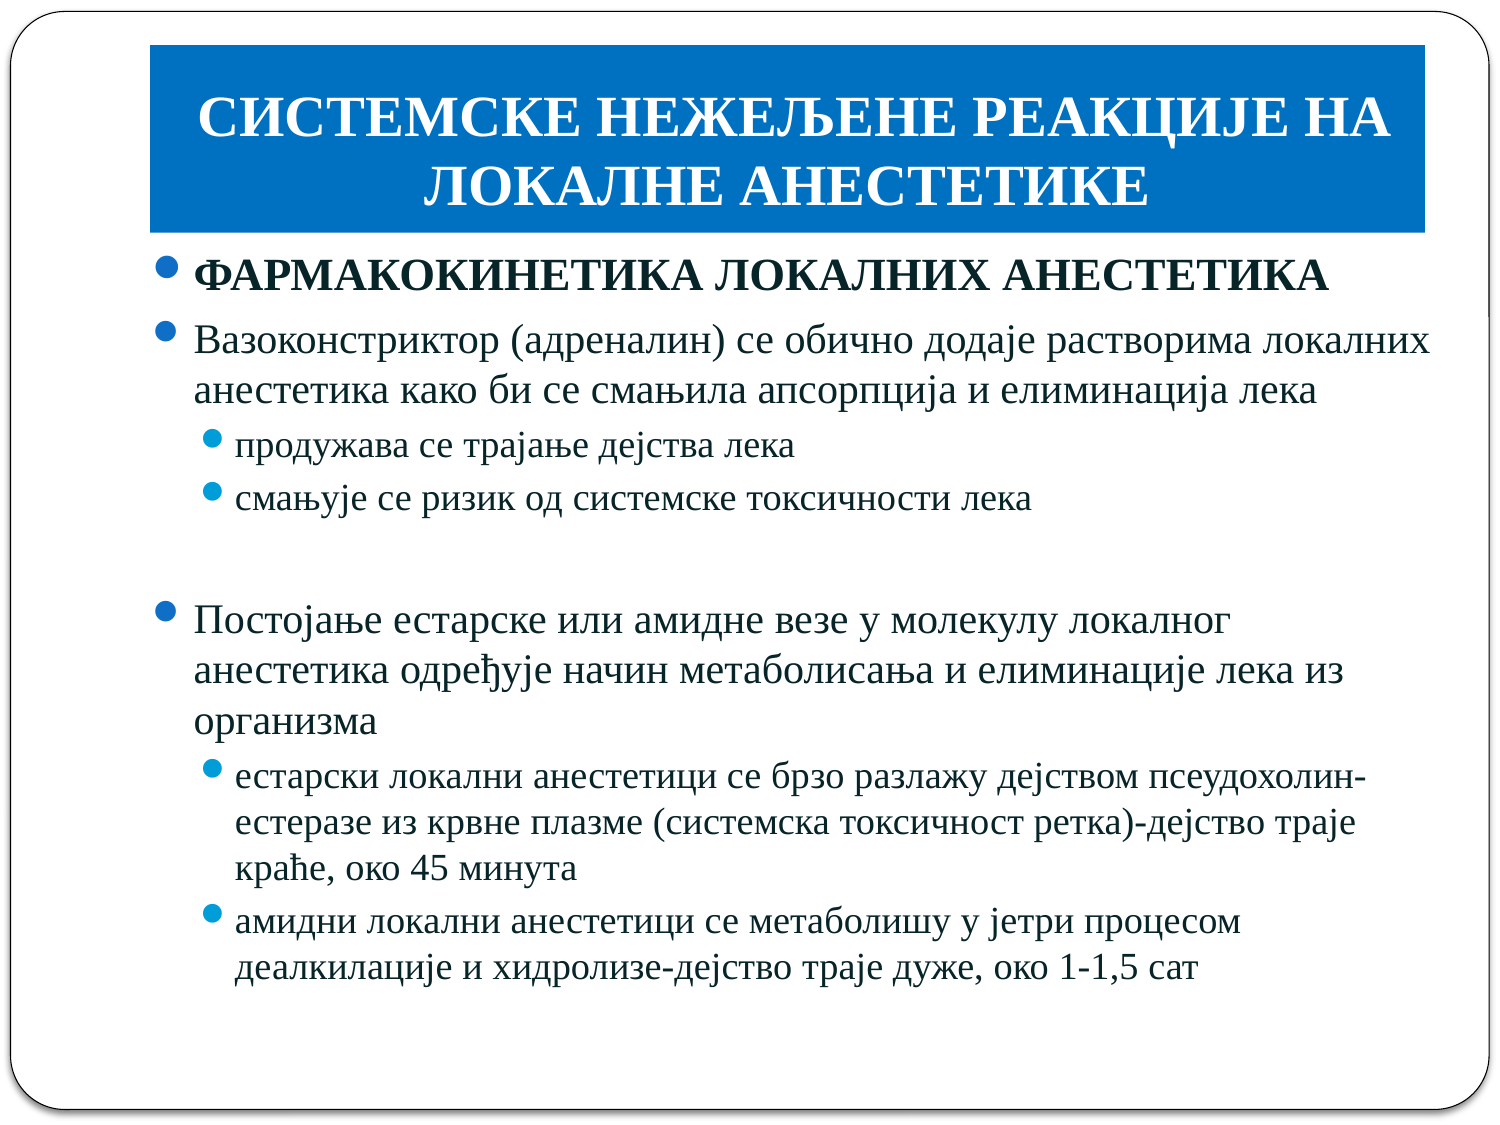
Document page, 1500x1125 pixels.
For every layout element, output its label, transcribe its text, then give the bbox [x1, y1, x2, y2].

list ФАРМАКОКИНЕТИКА ЛОКАЛНИХ АНЕСТЕТИКА Вазоконстриктор (адреналин) се обично додаје растворима локалних анестетика како би се смањила апсорпција и елиминација лека продужава се трајање дејства лека смањује се ризик од системске токсичности лека Постојање естарске или амидне везе у молекулу локалног анестетика одређује начин метаболисања и елиминације лека из организма естарски локални анестетици се брзо разлажу дејством псеудохолин-естеразе из крвне плазме (системска токсичност ретка)-дејство траје краће, око 45 минута амидни локални анестетици се метаболишу у јетри процесом деалкилације и хидролизе-дејство траје дуже, око 1-1,5 сат [137, 237, 1450, 1050]
title СИСТЕМСКЕ НЕЖЕЉЕНЕ РЕАКЦИЈЕ НА ЛОКАЛНЕ АНЕСТЕТИКЕ [150, 45, 1425, 233]
